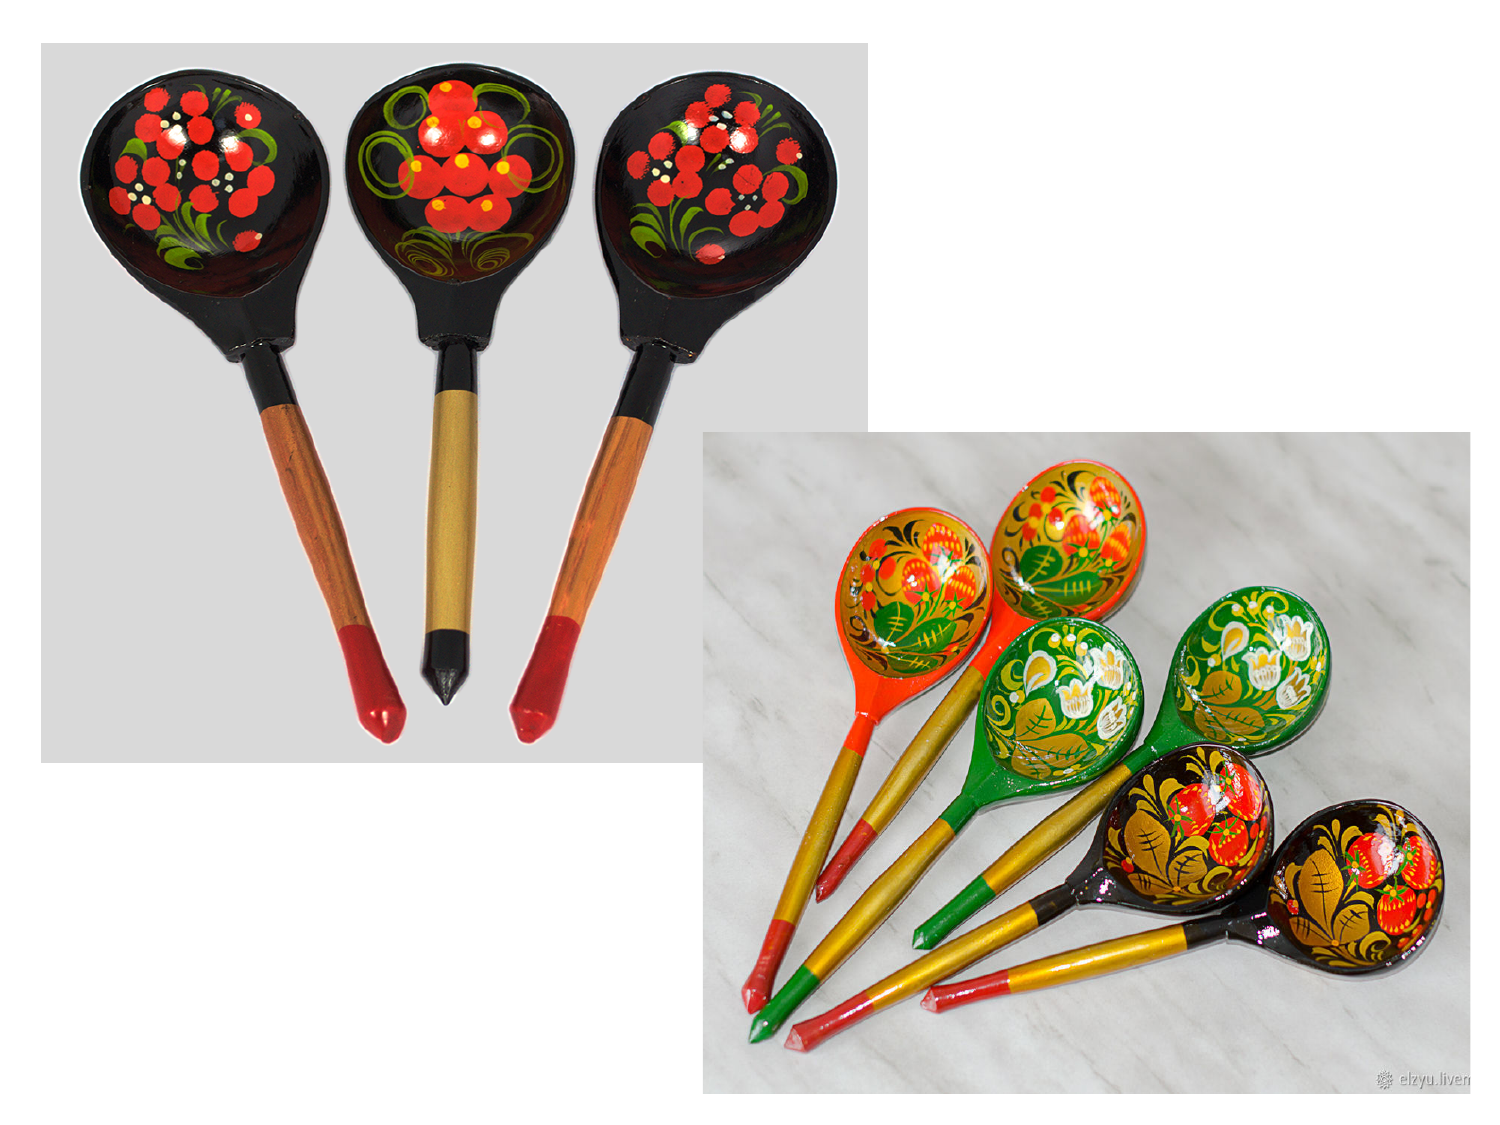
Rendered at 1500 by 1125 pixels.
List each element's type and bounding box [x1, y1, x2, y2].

picture [40, 42, 1471, 1095]
